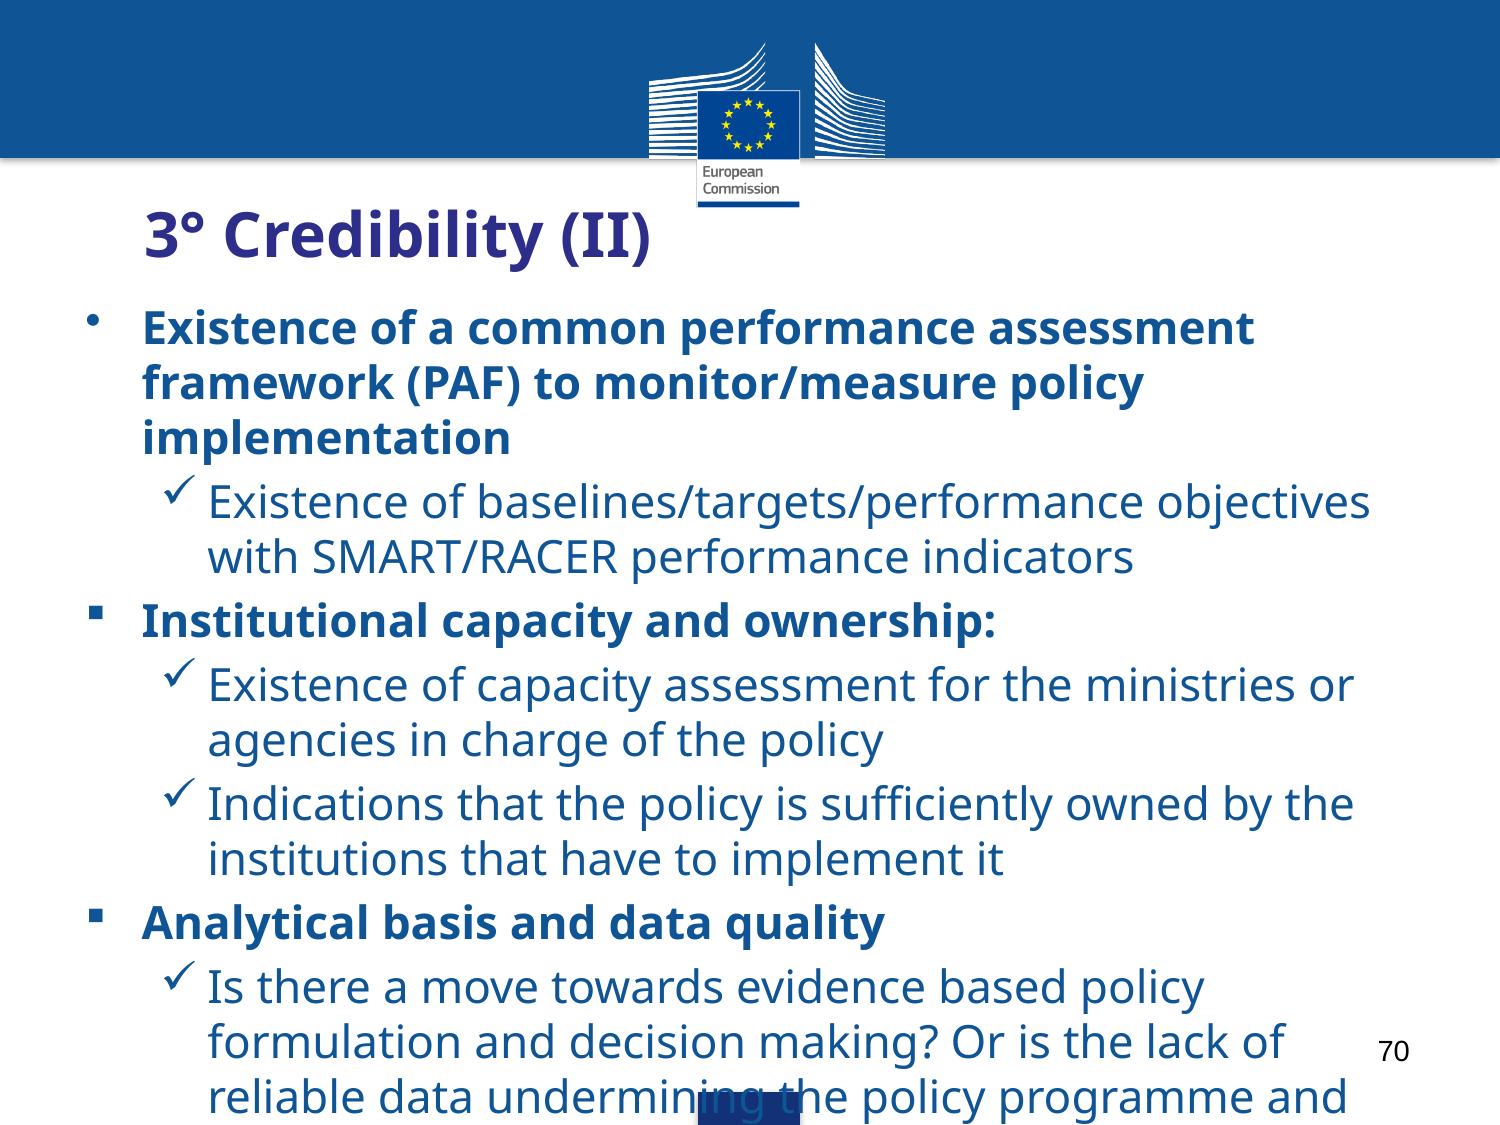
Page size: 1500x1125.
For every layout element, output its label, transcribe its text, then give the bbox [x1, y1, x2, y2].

slide_number 70 [1074, 1024, 1426, 1103]
list Existence of a common performance assessment framework (PAF) to monitor/measure policy implementation Existence of baselines/targets/performance objectives with SMART/RACER performance indicators Institutional capacity and ownership: Existence of capacity assessment for the ministries or agencies in charge of the policy Indications that the policy is sufficiently owned by the institutions that have to implement it Analytical basis and data quality Is there a move towards evidence based policy formulation and decision making? Or is the lack of reliable data undermining the policy programme and the possibility to monitor it? [70, 290, 1421, 1083]
title 3° Credibility (II) [70, 129, 1468, 333]
picture [649, 42, 885, 129]
